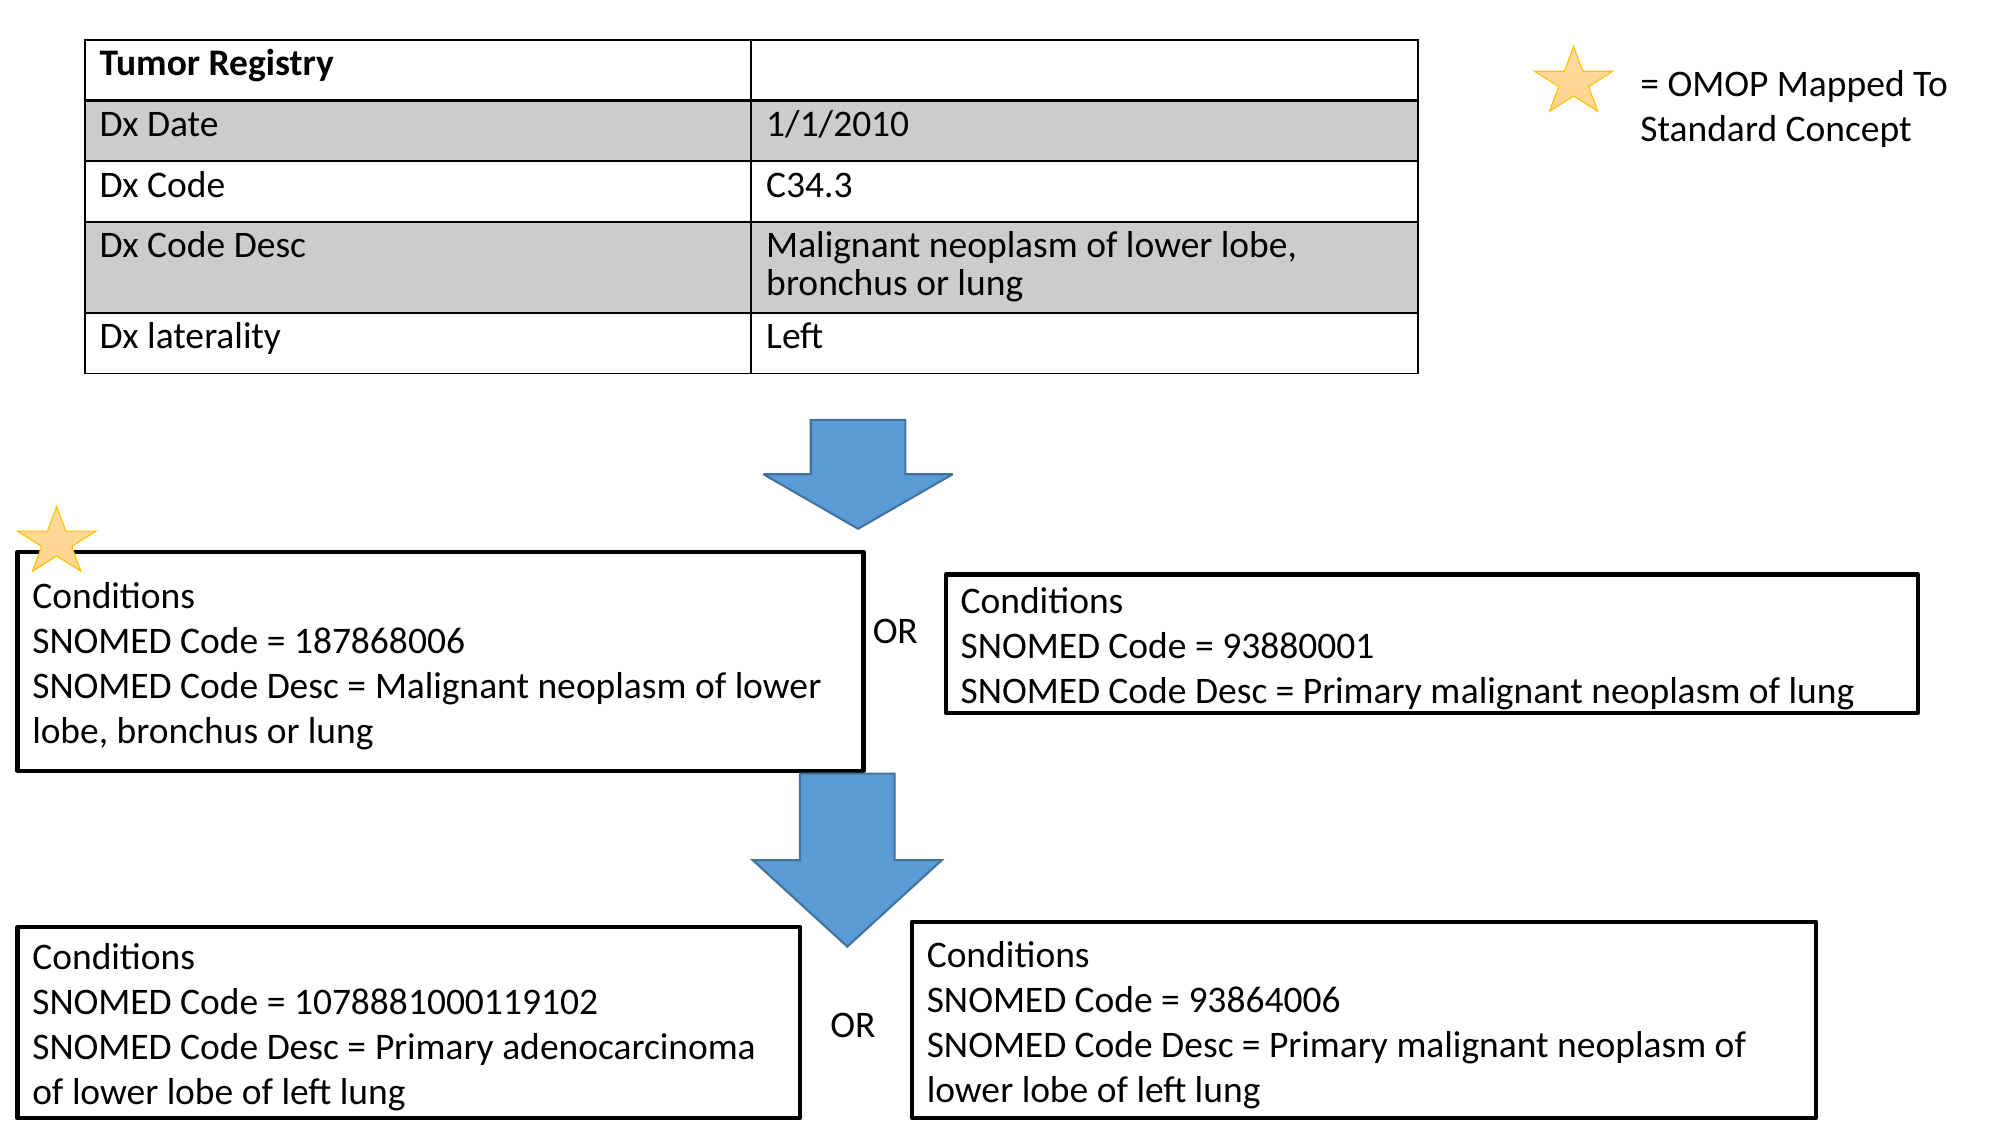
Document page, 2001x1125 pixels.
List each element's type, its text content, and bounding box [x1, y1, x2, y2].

text_box OR [858, 598, 934, 659]
table_cell Dx laterality [86, 314, 750, 373]
text_box = OMOP Mapped To Standard Concept [1625, 51, 1983, 157]
text_box [1532, 45, 1615, 113]
text_box Conditions SNOMED Code = 1078881000119102 SNOMED Code Desc = Primary adenocarcinoma of lower lobe of left lung [17, 926, 800, 1119]
table_cell Malignant neoplasm of lower lobe, bronchus or lung [752, 223, 1417, 312]
text_box [762, 418, 954, 530]
text_box [15, 504, 98, 573]
table_cell Left [752, 314, 1417, 373]
text_box Conditions SNOMED Code = 93880001 SNOMED Code Desc = Primary malignant neoplasm of lung [945, 574, 1918, 713]
text_box Conditions SNOMED Code = 187868006 SNOMED Code Desc = Malignant neoplasm of lower lobe, bronchus or lung [17, 551, 864, 771]
table_cell Dx Date [86, 102, 750, 160]
table_header [752, 41, 1417, 99]
table_cell Dx Code Desc [86, 223, 750, 312]
text_box [749, 772, 945, 948]
table_cell Dx Code [86, 162, 750, 221]
table_cell 1/1/2010 [752, 102, 1417, 160]
table_cell C34.3 [752, 162, 1417, 221]
text_box OR [815, 992, 892, 1053]
table_header Tumor Registry [86, 41, 750, 99]
text_box Conditions SNOMED Code = 93864006 SNOMED Code Desc = Primary malignant neoplasm of lower lobe of left lung [912, 921, 1816, 1119]
